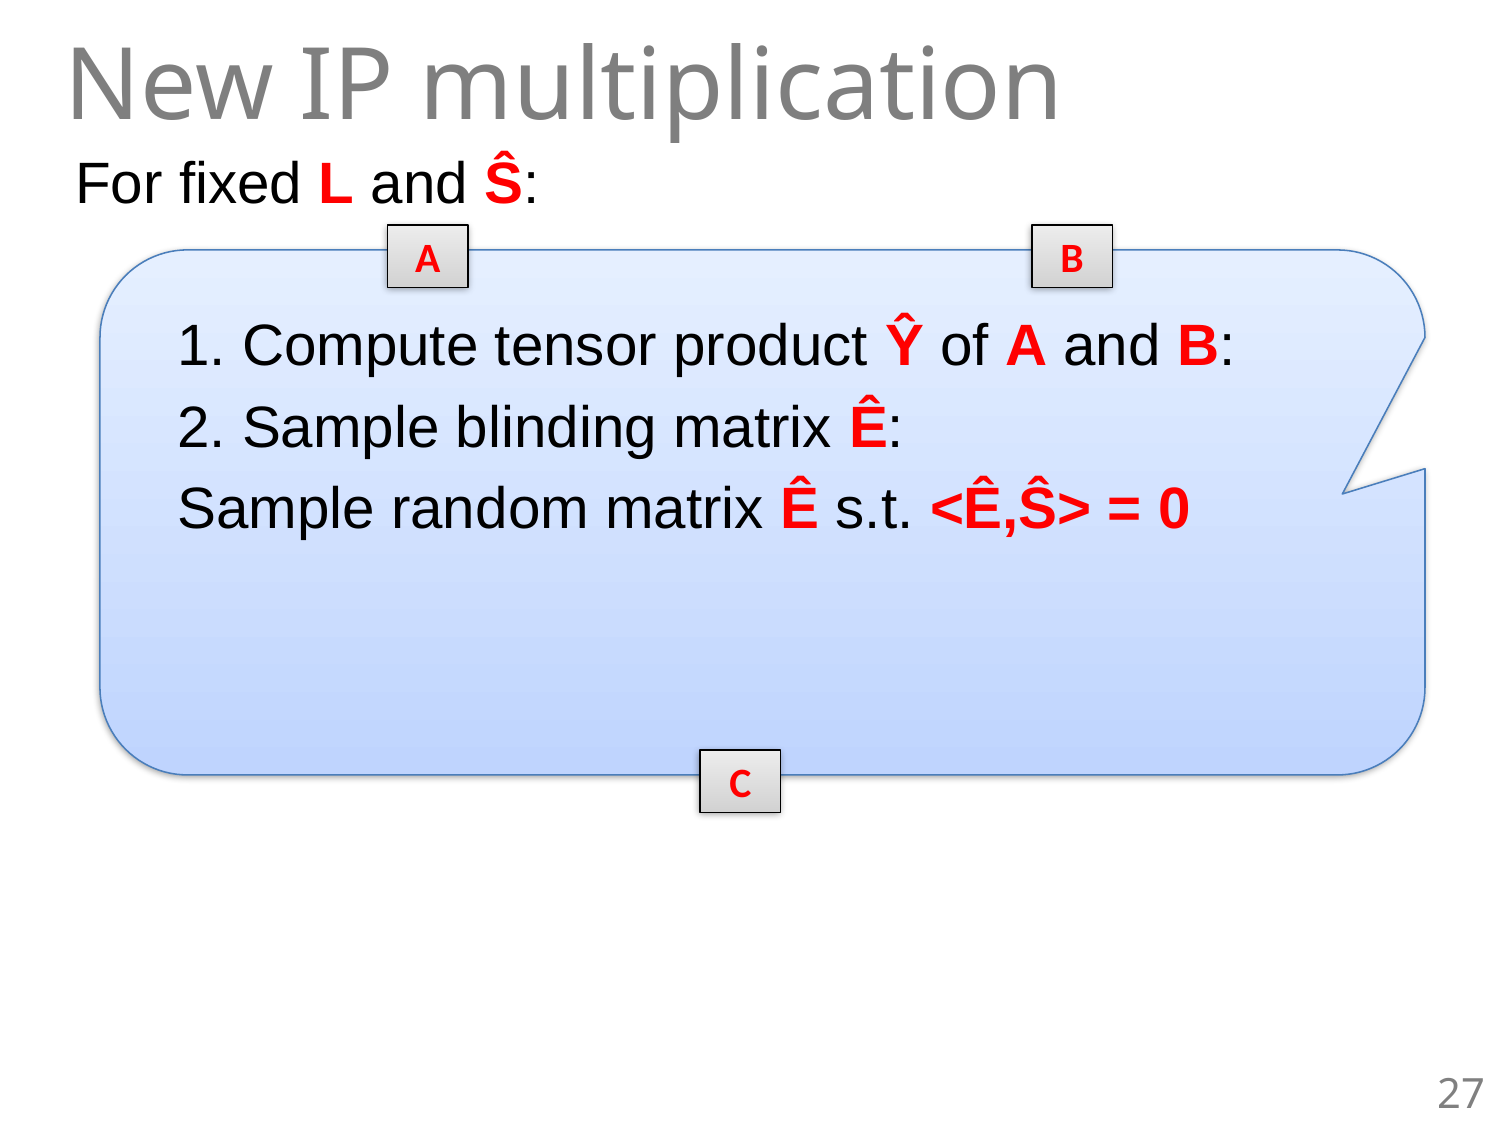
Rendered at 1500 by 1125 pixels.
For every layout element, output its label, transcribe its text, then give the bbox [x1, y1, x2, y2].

text_box For fixed L and Ŝ: [60, 137, 1500, 223]
text_box Sample random matrix Ê s.t. <Ê,Ŝ> = 0 [162, 462, 1313, 548]
text_box C [699, 749, 781, 813]
text_box 1. Compute tensor product Ŷ of A and B: [162, 299, 1375, 385]
text_box A [387, 224, 469, 288]
text_box [99, 249, 1426, 776]
text_box 2. Sample blinding matrix Ê: [162, 381, 1013, 462]
text_box New IP multiplication [49, 12, 1338, 148]
slide_number 27 [1408, 1065, 1500, 1125]
text_box B [1031, 224, 1113, 288]
